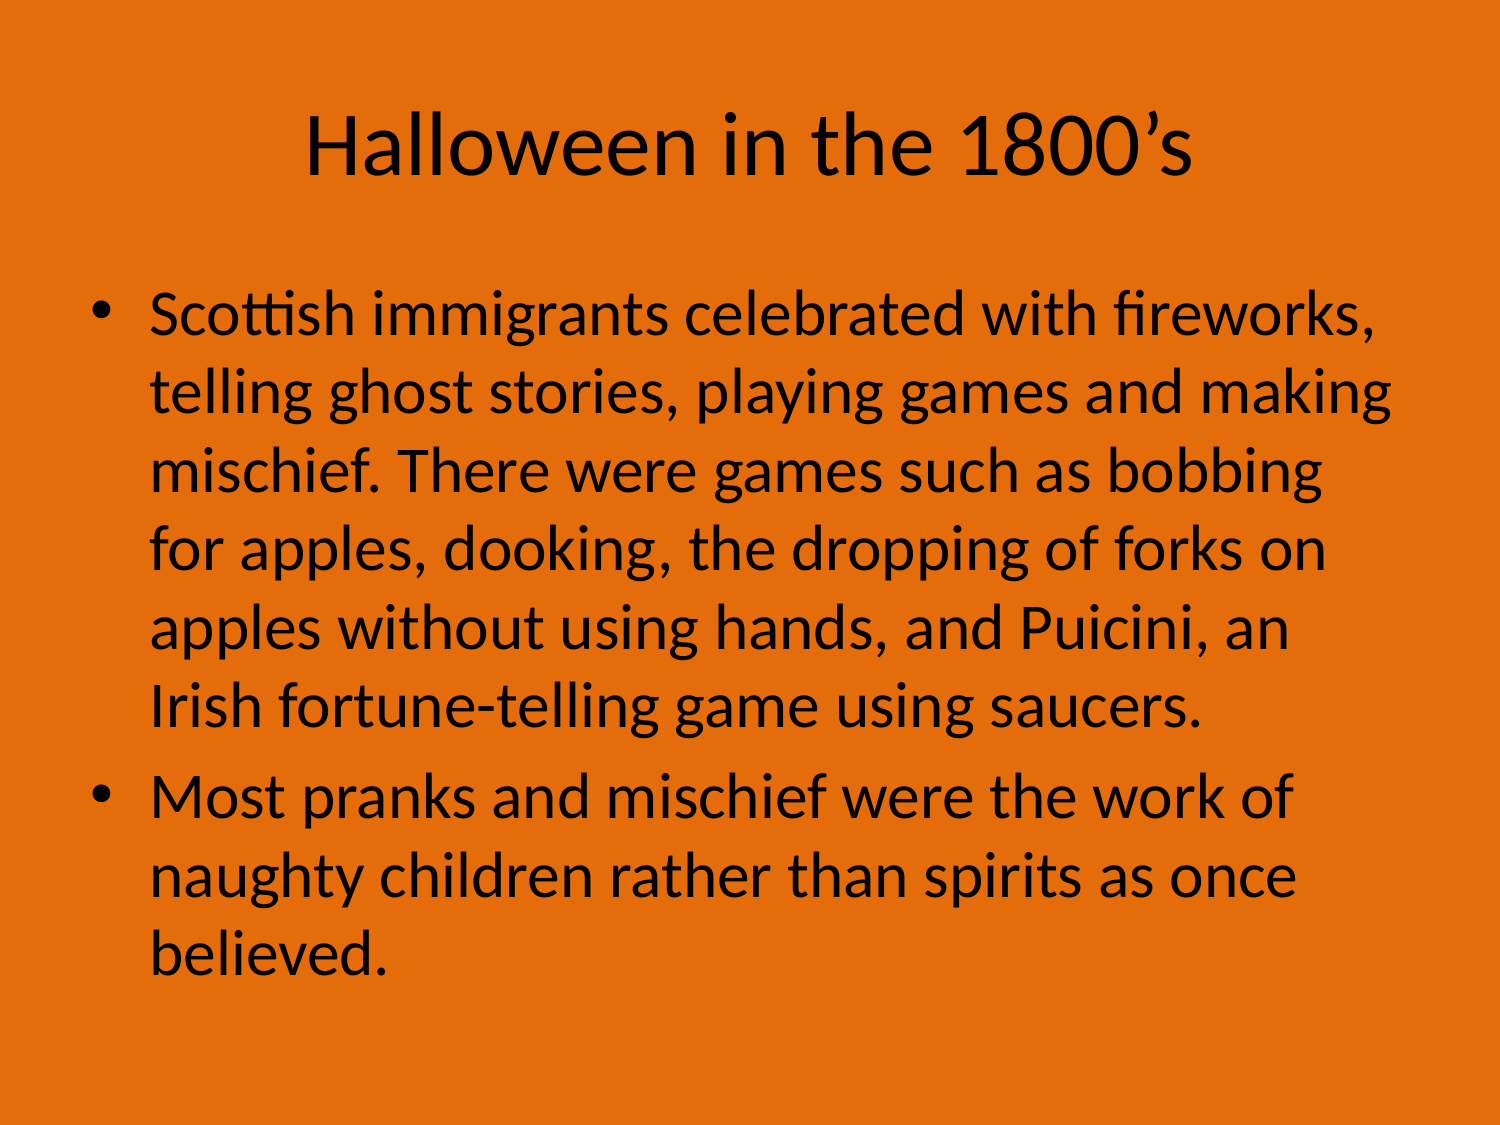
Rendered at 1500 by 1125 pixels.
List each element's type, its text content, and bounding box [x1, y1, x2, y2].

title Halloween in the 1800’s [75, 45, 1425, 233]
list Scottish immigrants celebrated with fireworks, telling ghost stories, playing games and making mischief. There were games such as bobbing for apples, dooking, the dropping of forks on apples without using hands, and Puicini, an Irish fortune-telling game using saucers. Most pranks and mischief were the work of naughty children rather than spirits as once believed. [75, 262, 1425, 1005]
